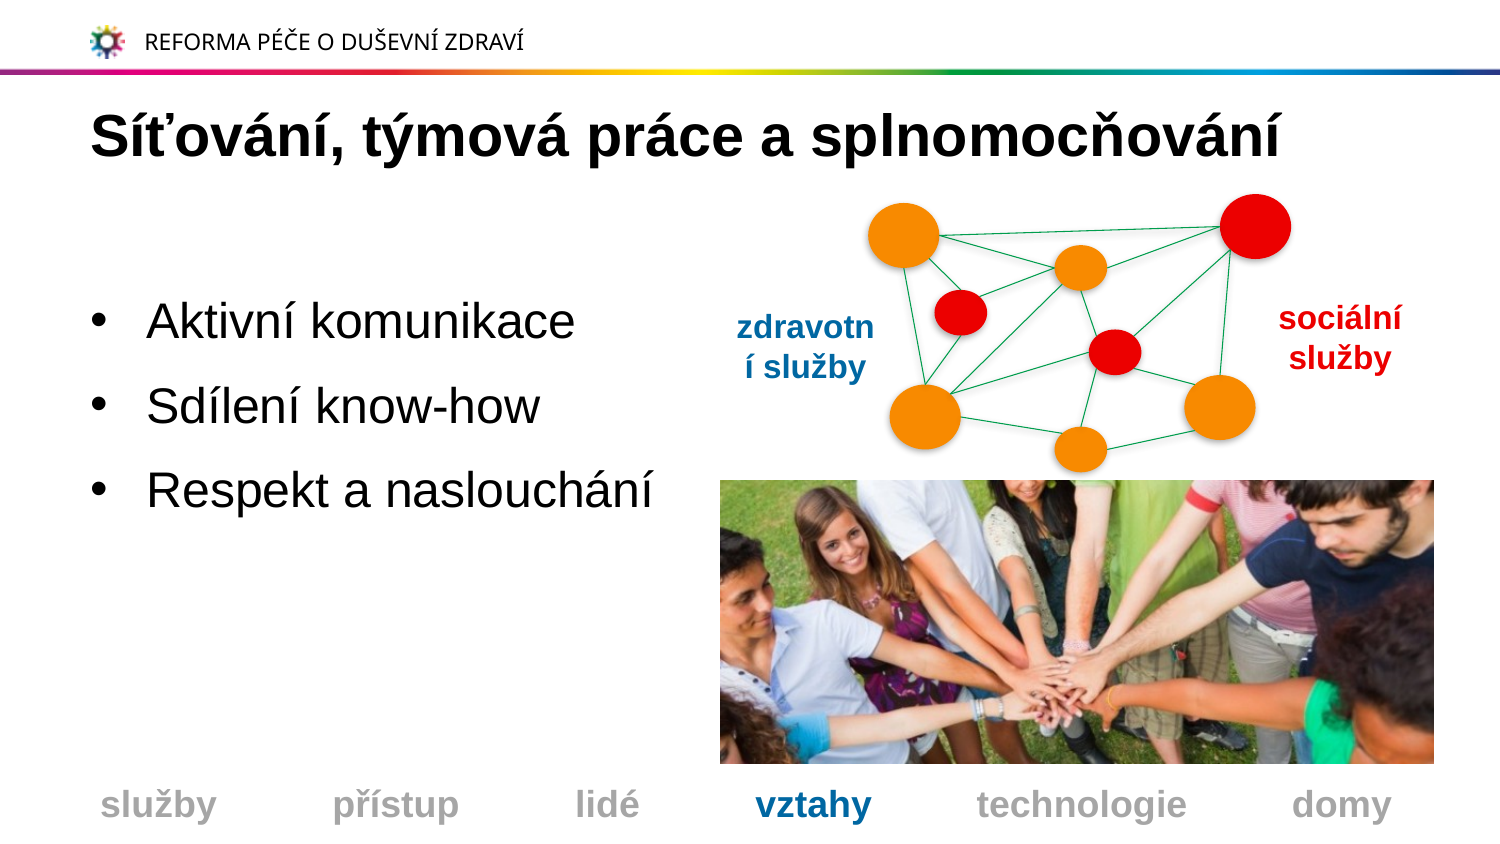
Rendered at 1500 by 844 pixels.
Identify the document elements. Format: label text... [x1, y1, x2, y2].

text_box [721, 193, 1426, 473]
text_box služby přístup lidé vztahy technologie domy [74, 772, 1425, 833]
picture [90, 25, 125, 59]
list Aktivní komunikace Sdílení know-how Respekt a naslouchání [75, 196, 718, 754]
title Síťování, týmová práce a splnomocňování [75, 82, 1396, 184]
picture [719, 480, 1434, 764]
picture [0, 67, 1500, 75]
